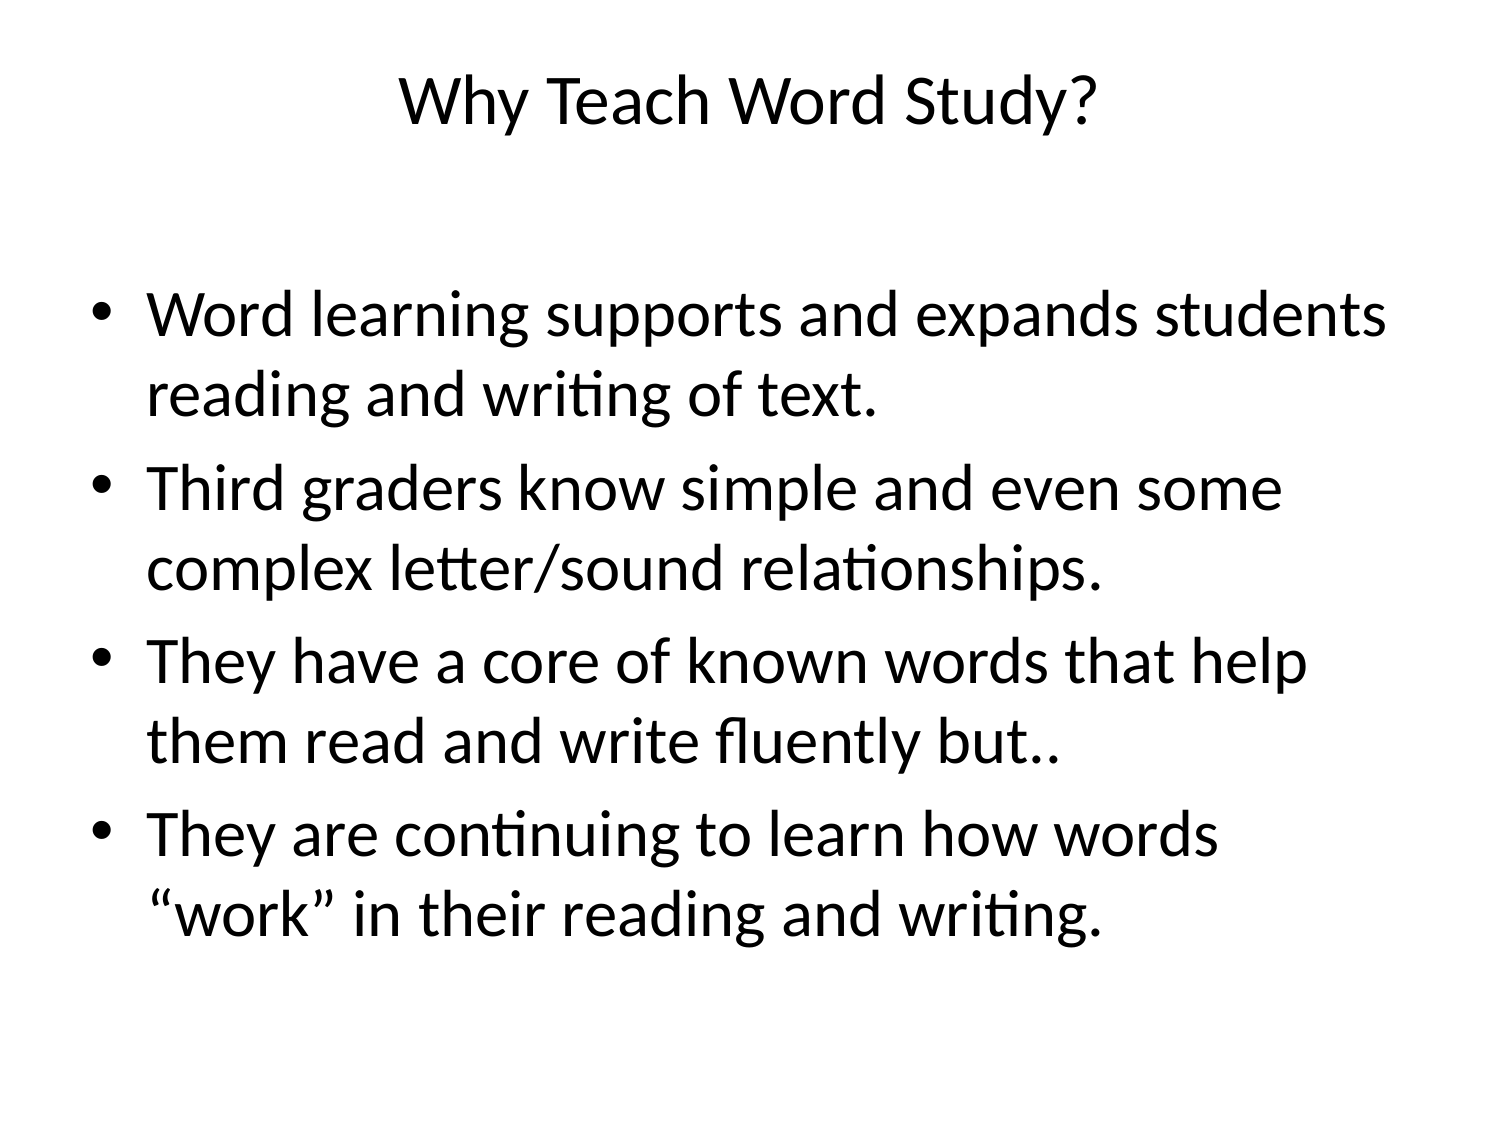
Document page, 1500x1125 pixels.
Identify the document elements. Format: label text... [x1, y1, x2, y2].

title Why Teach Word Study? [75, 45, 1425, 233]
list Word learning supports and expands students reading and writing of text. Third graders know simple and even some complex letter/sound relationships. They have a core of known words that help them read and write fluently but.. They are continuing to learn how words “work” in their reading and writing. [75, 262, 1425, 1005]
